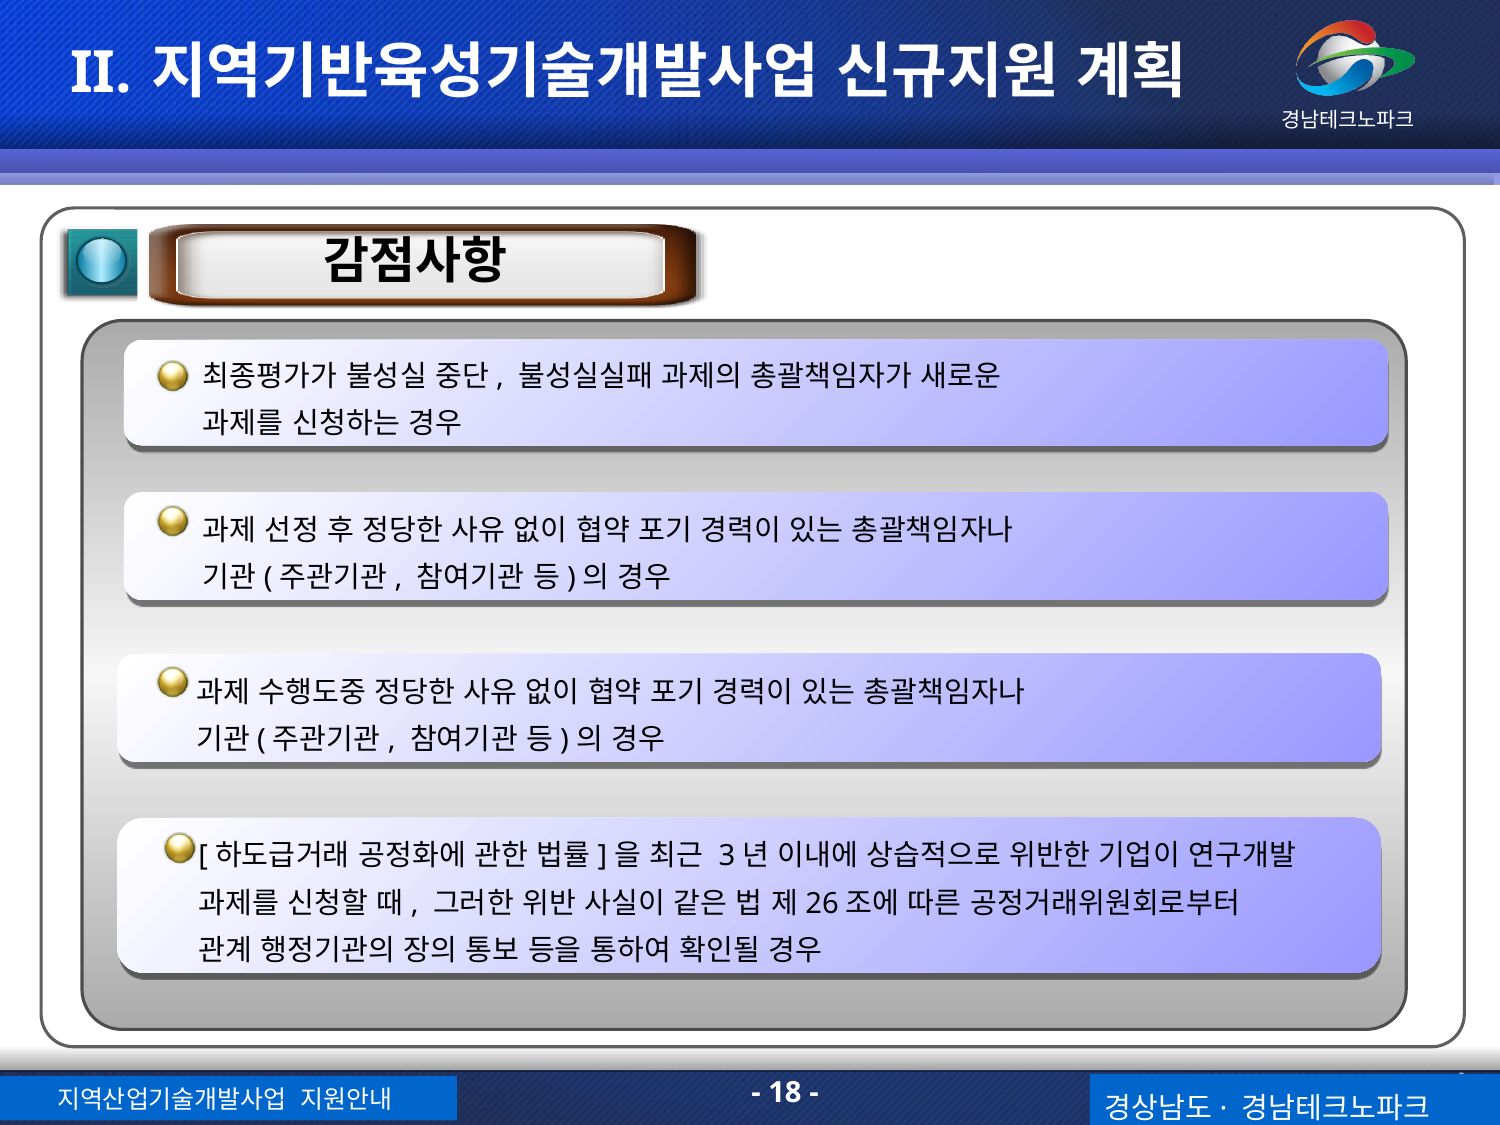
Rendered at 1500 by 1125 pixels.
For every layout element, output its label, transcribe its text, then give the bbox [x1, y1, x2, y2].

text_box [41, 207, 1465, 1047]
picture [152, 501, 193, 541]
picture [152, 356, 193, 396]
picture [0, 0, 1500, 148]
text_box 과제 선정 후 정당한 사유 없이 협약 포기 경력이 있는 총괄책임자나 기관(주관기관, 참여기관 등)의 경우 [123, 492, 1388, 600]
picture [152, 662, 193, 702]
picture [0, 1071, 1500, 1125]
picture [159, 827, 200, 868]
text_box [81, 320, 1407, 1030]
text_box [하도급거래 공정화에 관한 법률]을 최근 3년 이내에 상습적으로 위반한 기업이 연구개발 과제를 신청할 때, 그러한 위반 사실이 같은 법 제26조에 따른 공정거래위원회로부터 관계 행정기관의 장의 통보 등을 통하여 확인될 경우 [117, 817, 1381, 973]
text_box II. 지역기반육성기술개발사업 신규지원 계획 [55, 24, 1348, 113]
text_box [52, 217, 717, 325]
text_box 최종평가가 불성실 중단, 불성실실패 과제의 총괄책임자가 새로운 과제를 신청하는 경우 [123, 339, 1388, 446]
text_box 과제 수행도중 정당한 사유 없이 협약 포기 경력이 있는 총괄책임자나 기관(주관기관, 참여기관 등)의 경우 [117, 653, 1381, 762]
